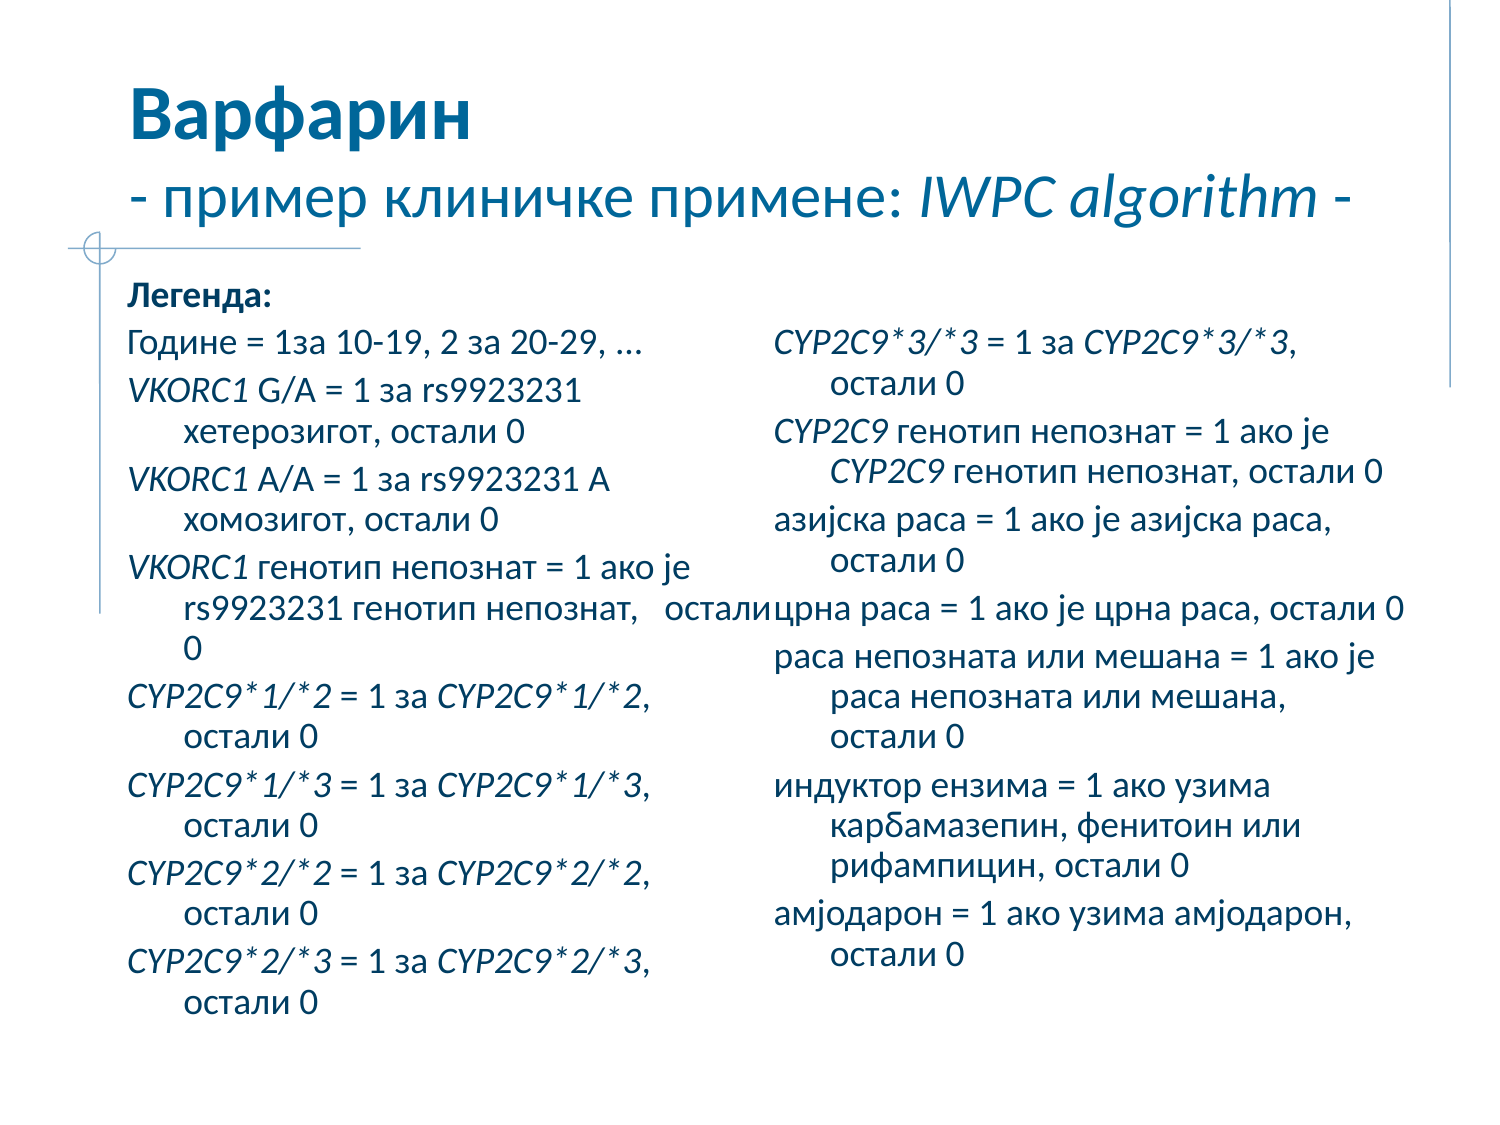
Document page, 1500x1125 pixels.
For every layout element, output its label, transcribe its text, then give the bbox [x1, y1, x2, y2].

title Варфарин - пример клиничке примене: IWPC algorithm - [113, 49, 1436, 238]
text_box Легенда: Године = 1за 10-19, 2 за 20-29, ... VKORC1 G/A = 1 за rs9923231 хетерозигот, остали 0 VKORC1 A/A = 1 за rs9923231 А хомозигот, остали 0 VKORC1 генотип непознат = 1 ако је rs9923231 генотип непознат, остали 0 CYP2C9*1/*2 = 1 за CYP2C9*1/*2, остали 0 CYP2C9*1/*3 = 1 за CYP2C9*1/*3, остали 0 CYP2C9*2/*2 = 1 за CYP2C9*2/*2, остали 0 CYP2C9*2/*3 = 1 за CYP2C9*2/*3, остали 0 CYP2C9*3/*3 = 1 за СYP2C9*3/*3, остали 0 CYP2C9 генотип непознат = 1 ако је CYP2C9 генотип непознат, остали 0 азијска раса = 1 ако је азијска раса, остали 0 црна раса = 1 ако је црна раса, остали 0 раса непозната или мешана = 1 ако је раса непозната или мешана, остали 0 индуктор ензима = 1 ако узима карбамазепин, фенитоин или рифампицин, остали 0 амјодарон = 1 ако узима амјодарон, остали 0 [112, 267, 1435, 1028]
